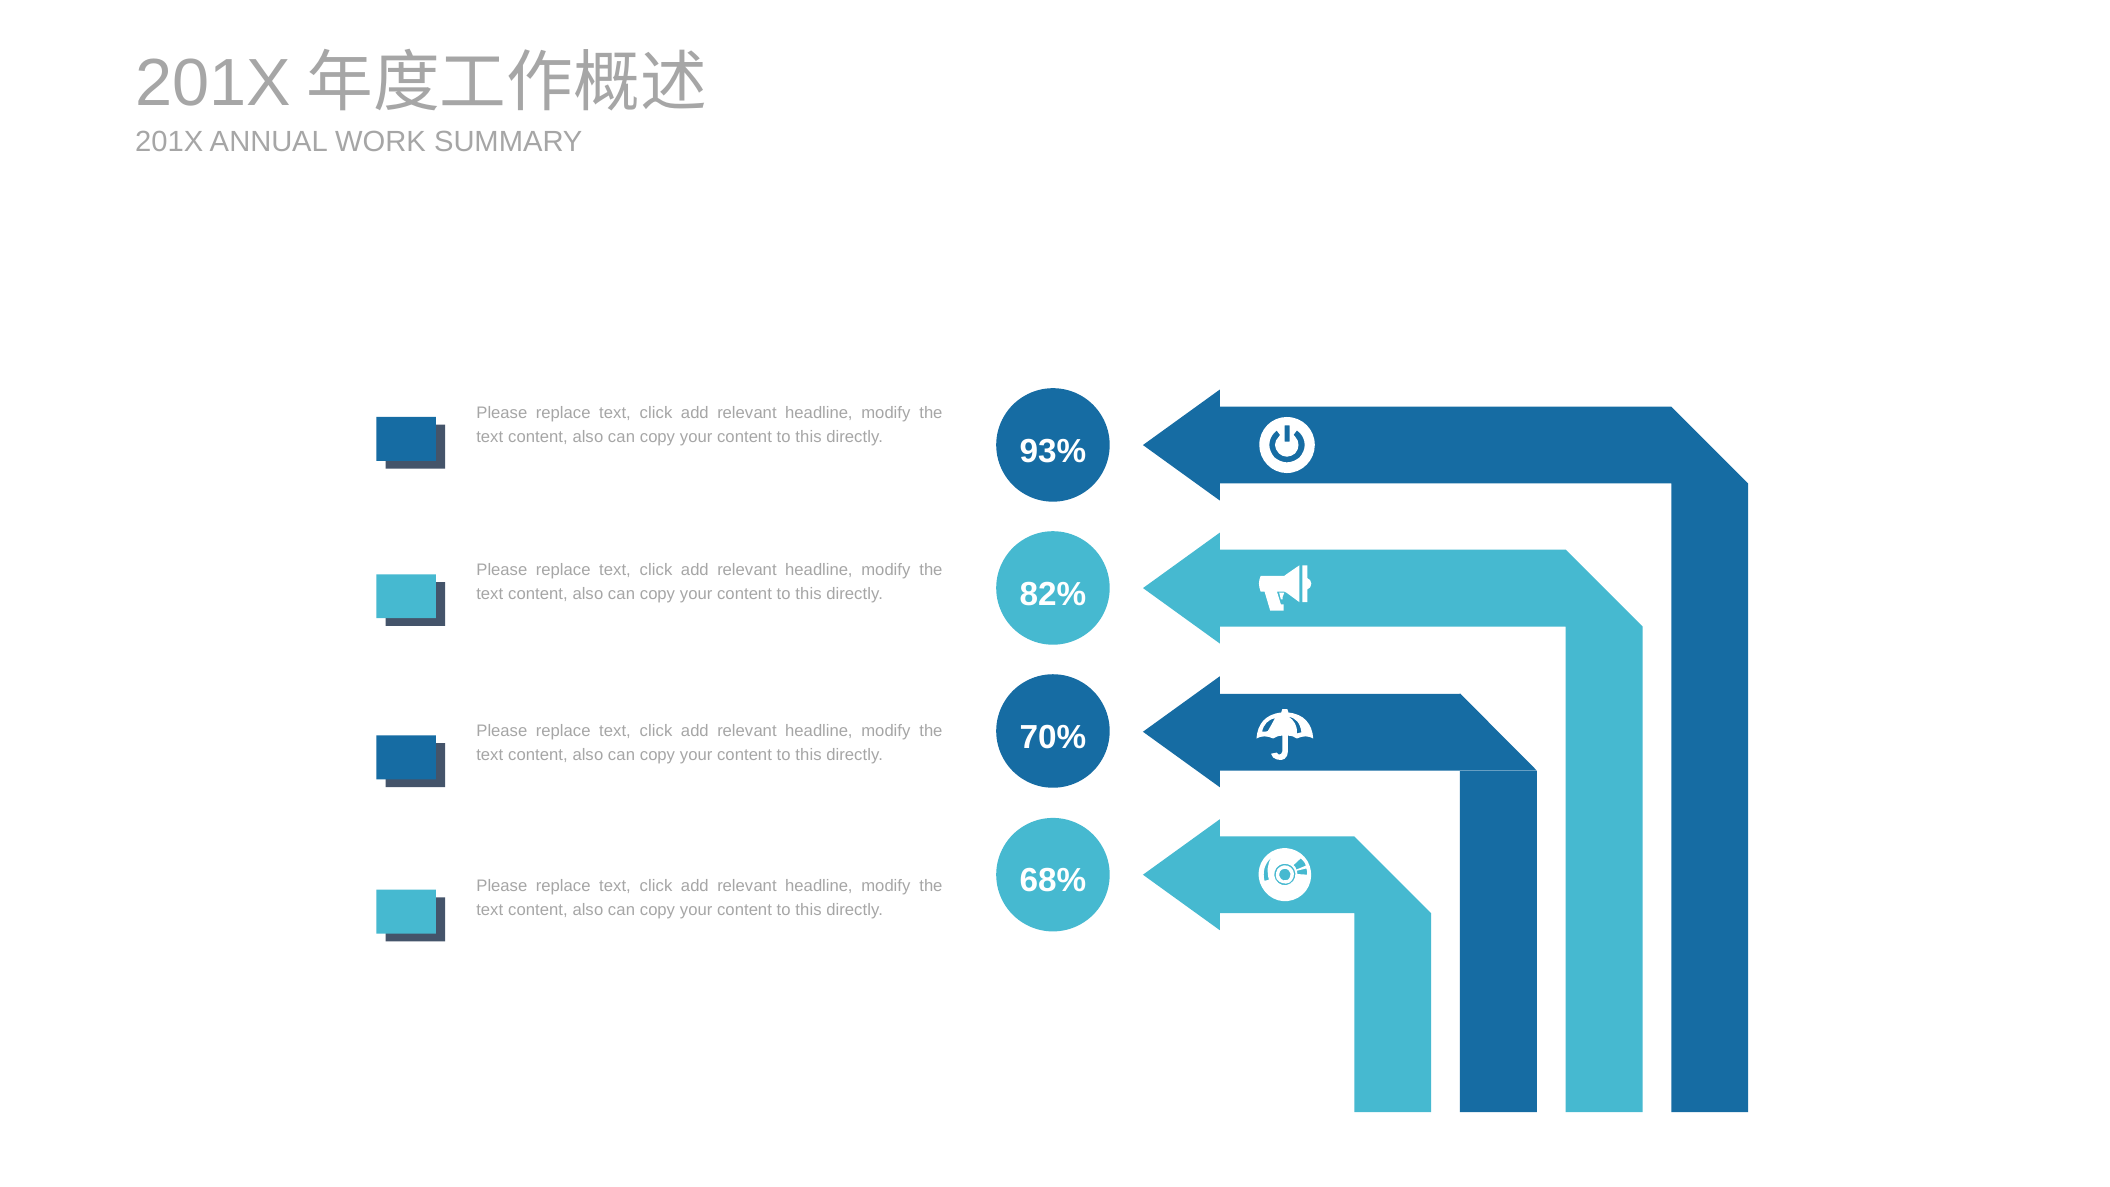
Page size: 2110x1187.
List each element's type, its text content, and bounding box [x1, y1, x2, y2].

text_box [996, 817, 1110, 932]
text_box Please replace text, click add relevant headline, modify the text content, also can copy your content to this directly. [461, 390, 959, 453]
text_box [1142, 389, 1749, 1112]
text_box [996, 674, 1110, 788]
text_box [1142, 819, 1432, 1112]
text_box 201X ANNUAL WORK SUMMARY [135, 122, 596, 158]
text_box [376, 574, 446, 626]
text_box Please replace text, click add relevant headline, modify the text content, also can copy your content to this directly. [461, 863, 959, 926]
text_box Please replace text, click add relevant headline, modify the text content, also can copy your content to this directly. [461, 708, 959, 772]
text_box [996, 388, 1110, 502]
text_box 201X年度工作概述 [135, 38, 783, 119]
text_box Please replace text, click add relevant headline, modify the text content, also can copy your content to this directly. [461, 547, 959, 611]
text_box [376, 416, 446, 469]
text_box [996, 531, 1110, 645]
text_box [376, 889, 446, 942]
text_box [376, 735, 446, 788]
